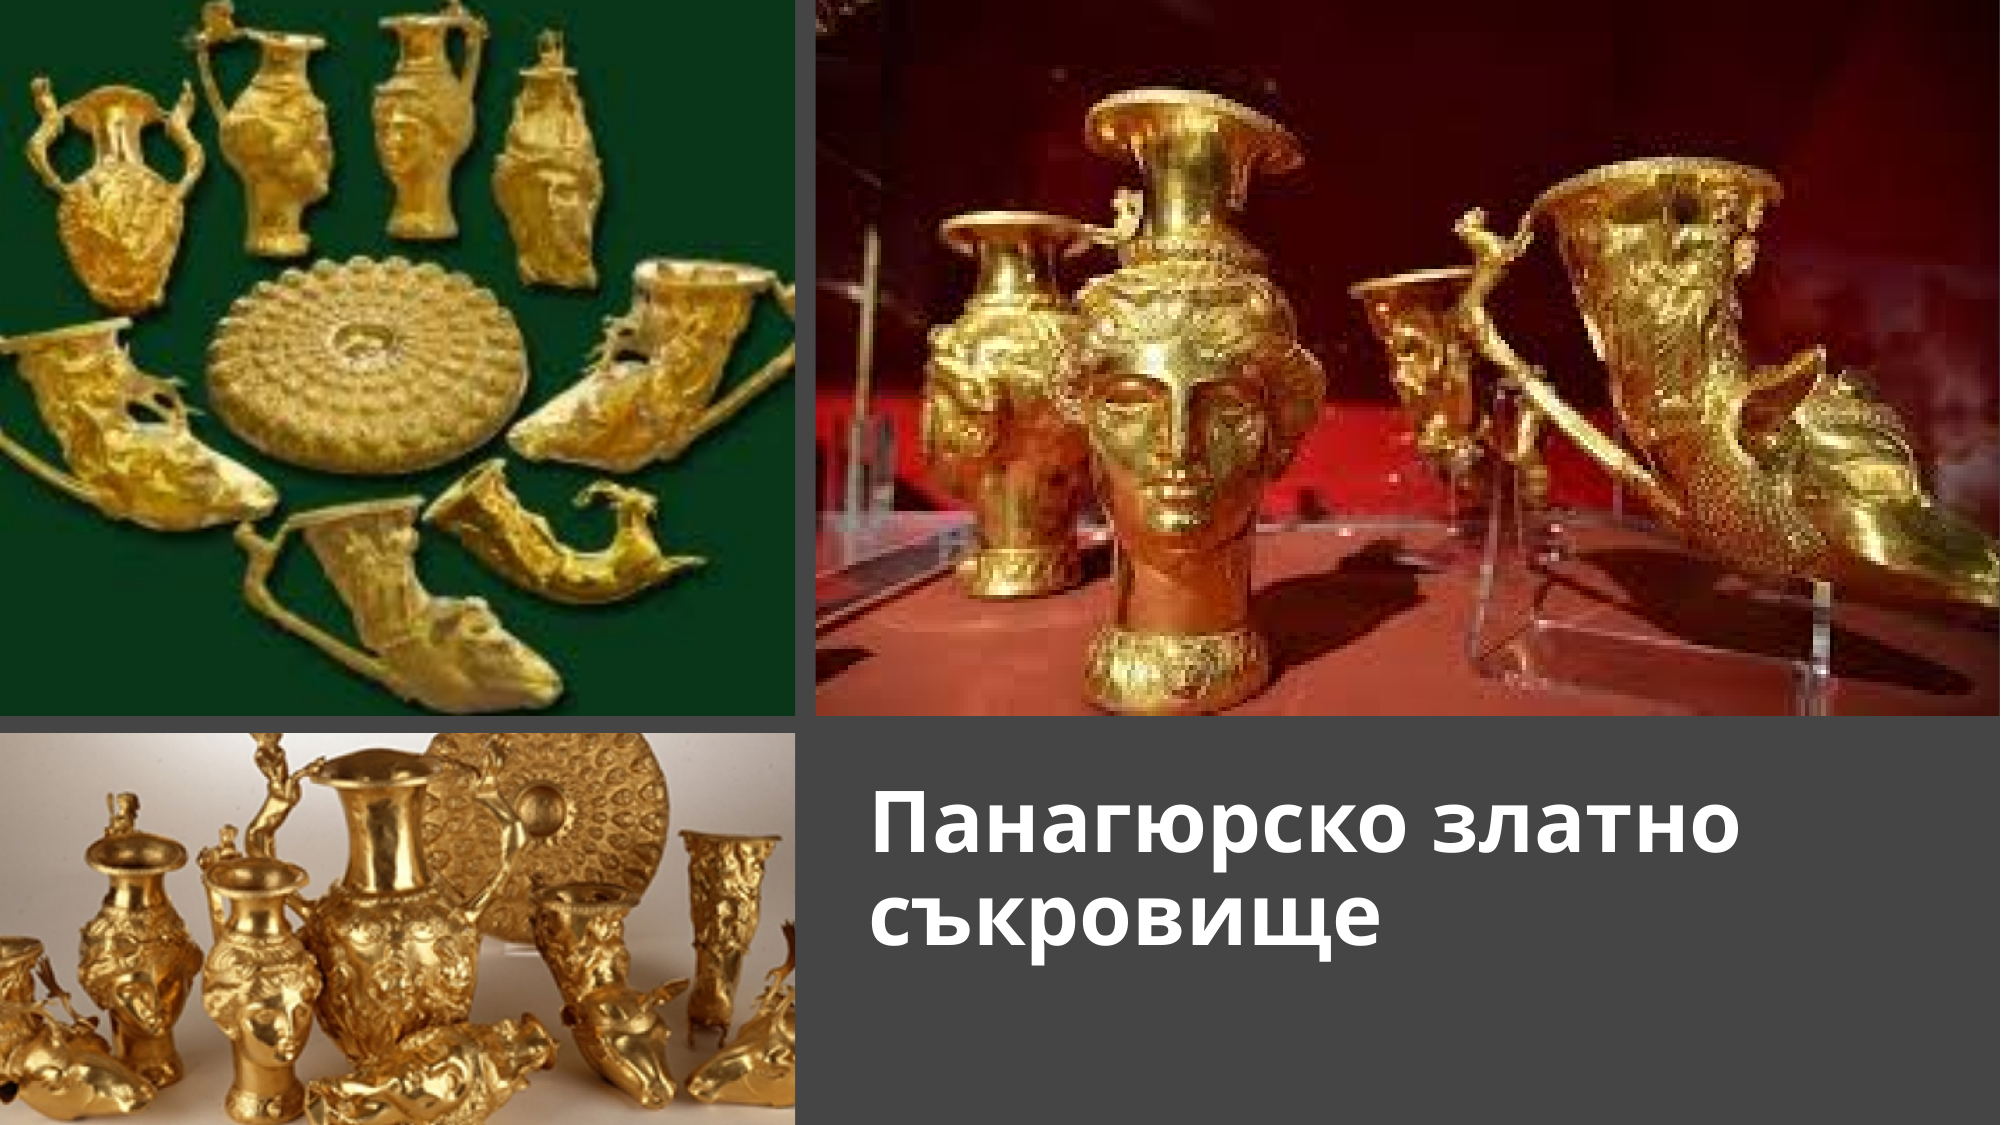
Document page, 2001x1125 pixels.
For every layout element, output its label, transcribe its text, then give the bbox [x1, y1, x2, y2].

picture [815, 0, 2000, 716]
title Панагюрско златно съкровище [853, 765, 1943, 978]
picture [0, 733, 796, 1125]
picture [0, 0, 796, 716]
